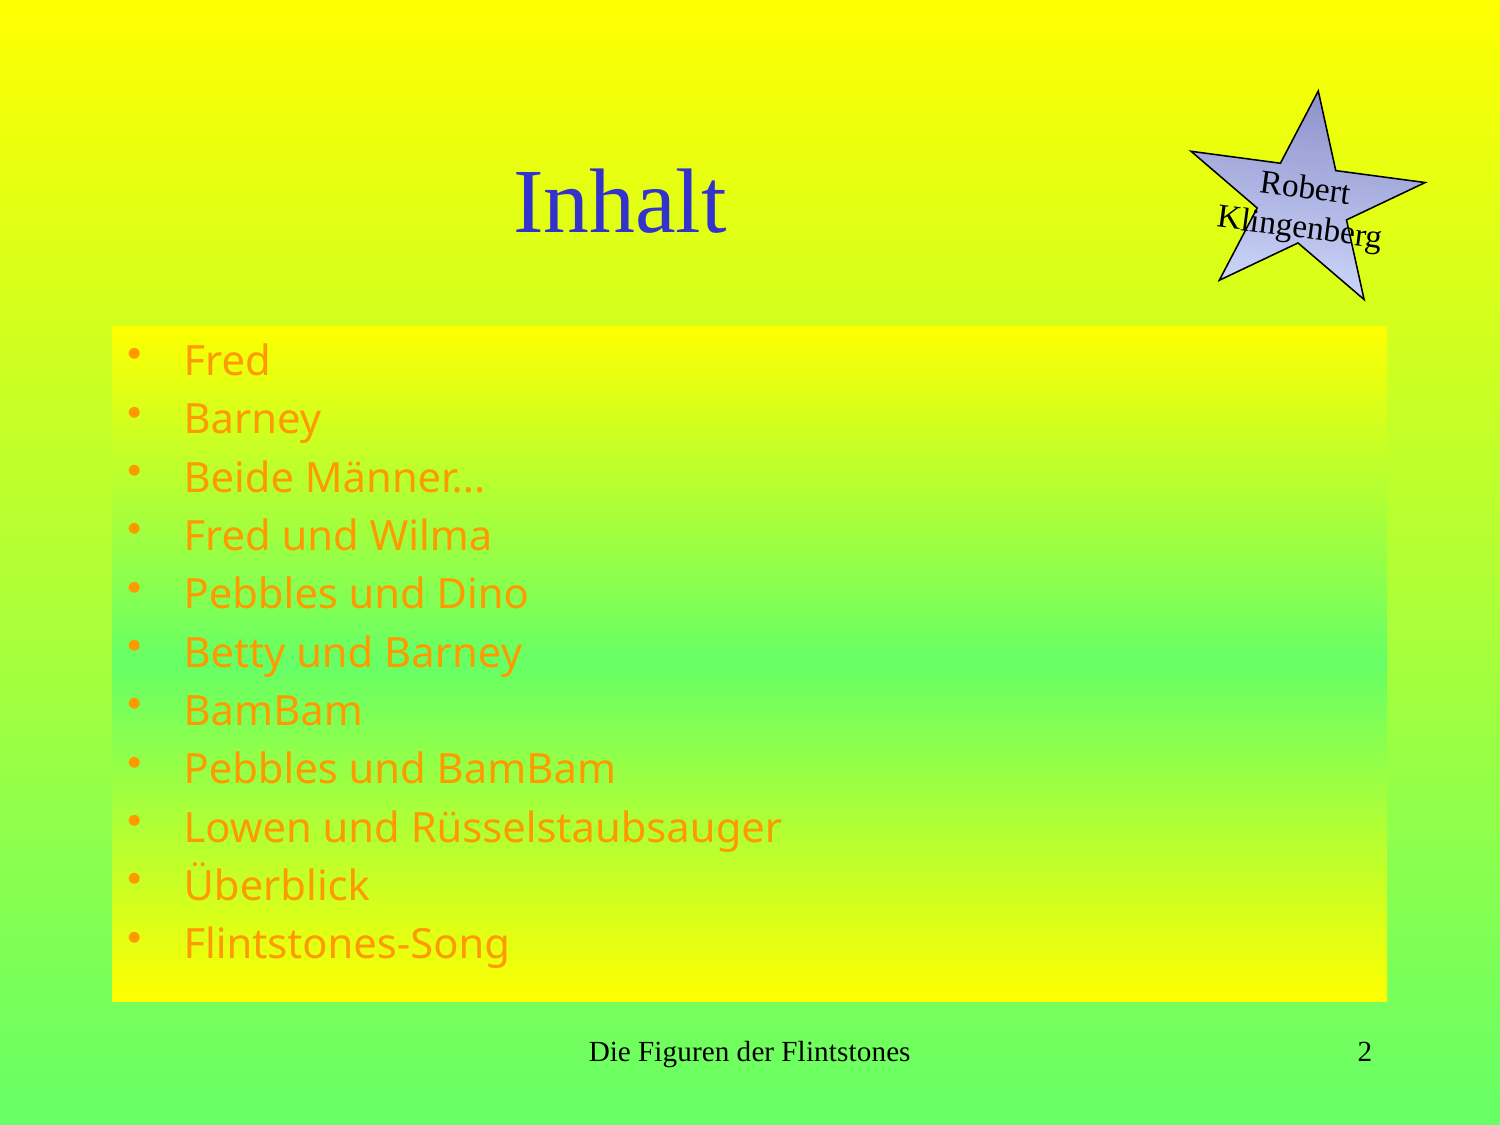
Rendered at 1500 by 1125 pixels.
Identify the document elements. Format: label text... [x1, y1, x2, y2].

list Fred Barney Beide Männer... Fred und Wilma Pebbles und Dino Betty und Barney BamBam Pebbles und BamBam Lowen und Rüsselstaubsauger Überblick Flintstones-Song [112, 326, 1388, 1002]
footer Die Figuren der Flintstones [512, 1024, 988, 1101]
slide_number 2 [1074, 1024, 1388, 1101]
title Inhalt [112, 101, 1129, 290]
